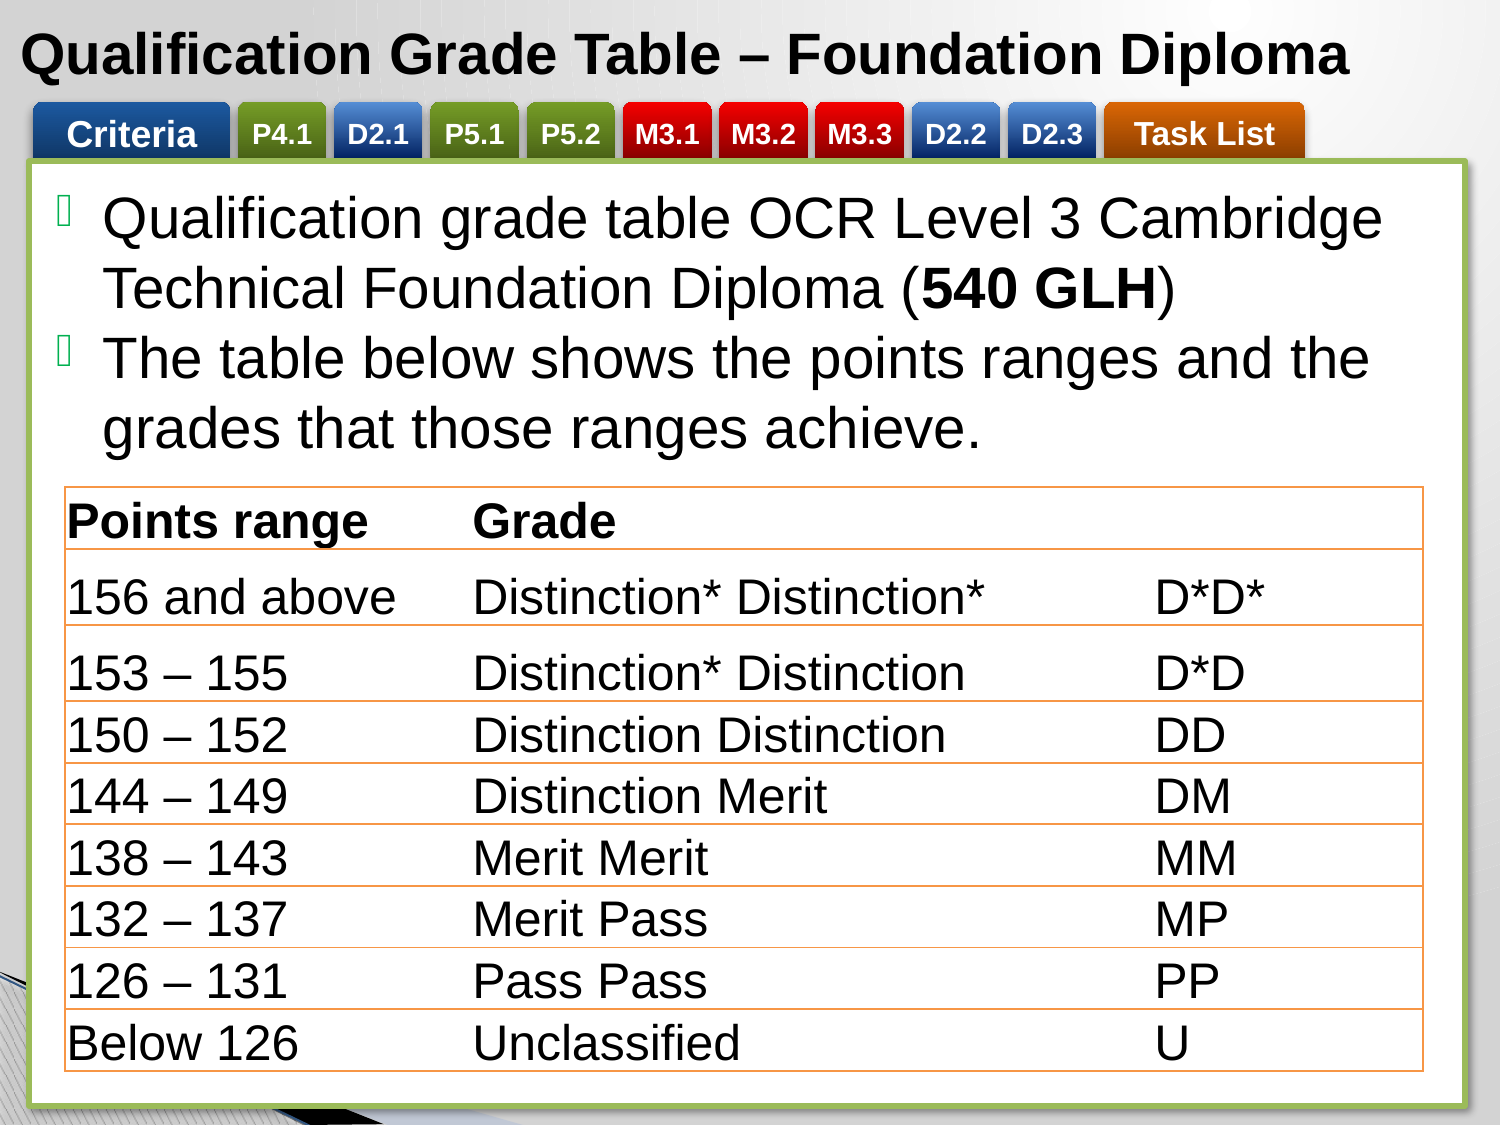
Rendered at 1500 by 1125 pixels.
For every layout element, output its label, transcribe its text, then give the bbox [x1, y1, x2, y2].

table_cell 138 – 143 [66, 825, 471, 885]
table_cell Unclassified [471, 1010, 1153, 1070]
picture [281, 1114, 303, 1125]
table_header Points range [66, 488, 471, 548]
table_cell Below 126 [66, 1010, 471, 1070]
table_cell DD [1153, 702, 1422, 762]
table_header Grade [471, 488, 1153, 548]
text_box Qualification grade table OCR Level 3 Cambridge Technical Foundation Diploma (540 GLH) The table below shows the points ranges and the grades that those ranges achieve. [41, 172, 1447, 468]
table_cell MM [1153, 825, 1422, 885]
table_cell Merit Merit [471, 825, 1153, 885]
title Qualification Grade Table – Foundation Diploma [5, 0, 1447, 102]
text_box e [551, 0, 603, 5]
table_cell 132 – 137 [66, 887, 471, 947]
table_cell U [1153, 1010, 1422, 1070]
table_cell Merit Pass [471, 887, 1153, 947]
table_cell MP [1153, 887, 1422, 947]
table_cell Distinction Distinction [471, 702, 1153, 762]
table_cell 156 and above [66, 550, 471, 624]
table_cell D*D* [1153, 550, 1422, 624]
table_cell Distinction* Distinction [471, 626, 1153, 700]
table_cell 144 – 149 [66, 764, 471, 823]
table_cell 153 – 155 [66, 626, 471, 700]
table_cell PP [1153, 948, 1422, 1008]
table_cell 126 – 131 [66, 948, 471, 1008]
table_cell 150 – 152 [66, 702, 471, 762]
table_cell DM [1153, 764, 1422, 823]
table_cell Pass Pass [471, 948, 1153, 1008]
table_cell Distinction* Distinction* [471, 550, 1153, 624]
table_cell Distinction Merit [471, 764, 1153, 823]
table_header [1153, 488, 1422, 548]
table_cell D*D [1153, 626, 1422, 700]
